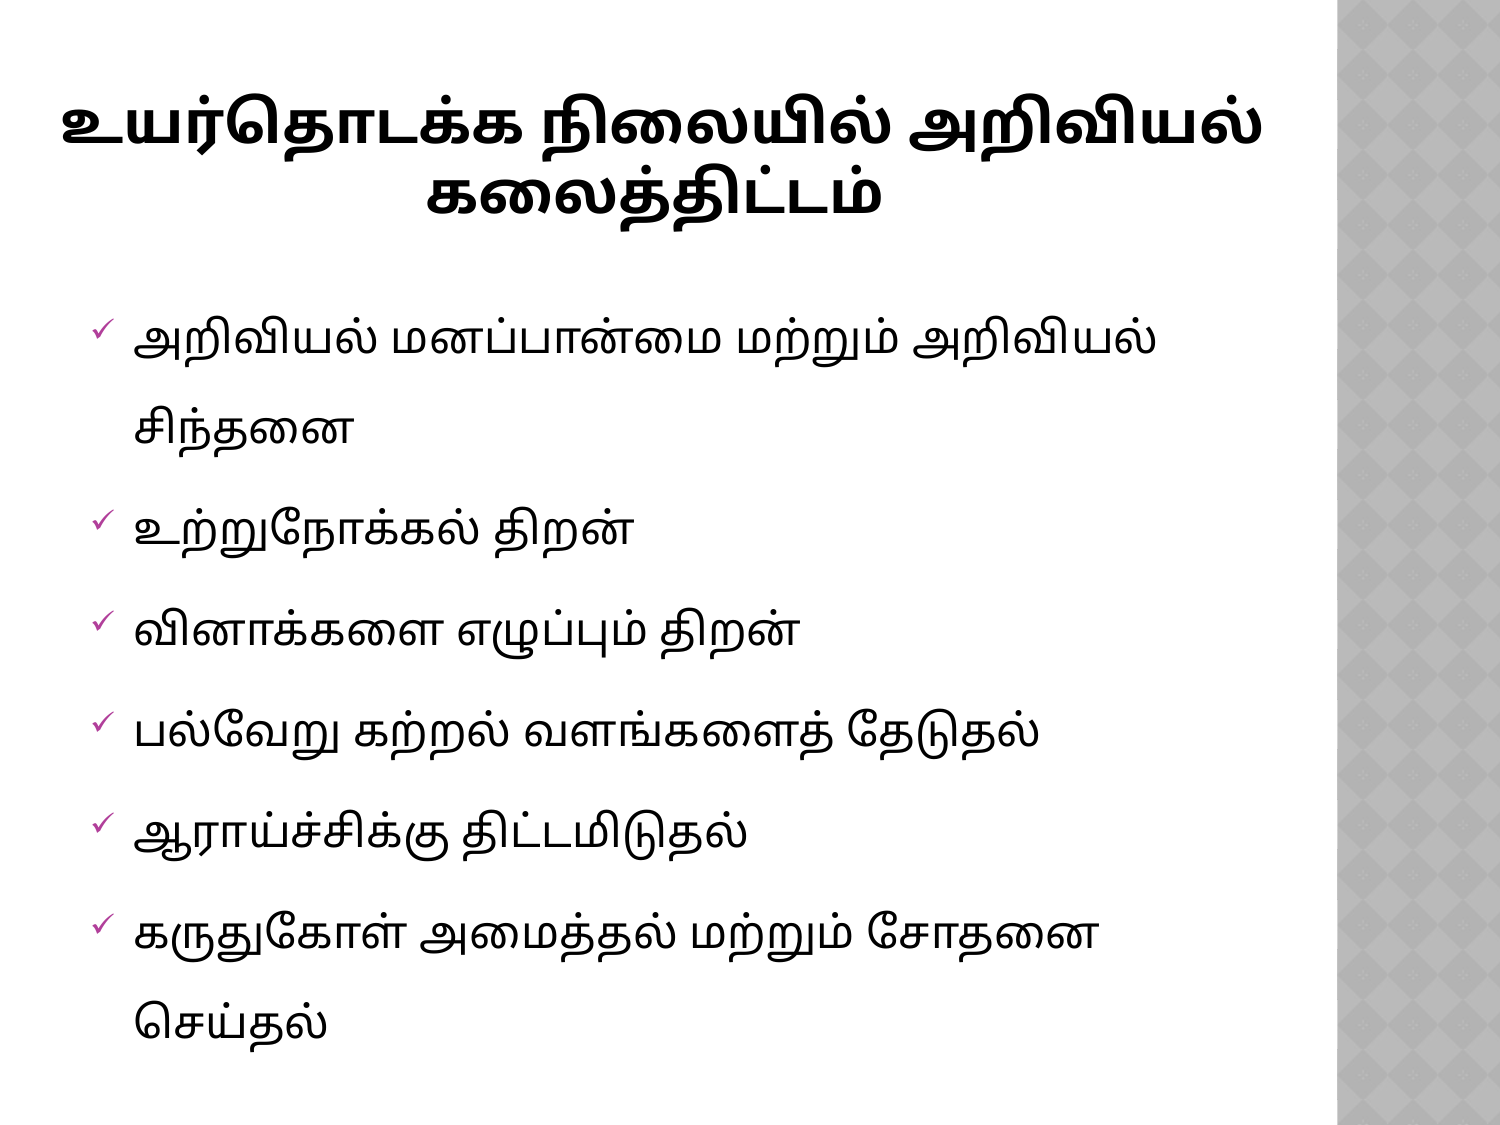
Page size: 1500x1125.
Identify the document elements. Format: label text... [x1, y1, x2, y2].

title உயர்தொடக்க நிலையில் அறிவியல் கலைத்திட்டம் [50, 37, 1275, 225]
list அறிவியல் மனப்பான்மை மற்றும் அறிவியல் சிந்தனை உற்றுநோக்கல் திறன் வினாக்களை எழுப்பும் திறன் பல்வேறு கற்றல் வளங்களைத் தேடுதல் ஆராய்ச்சிக்கு திட்டமிடுதல் கருதுகோள் அமைத்தல் மற்றும் சோதனை செய்தல் [75, 264, 1263, 1059]
